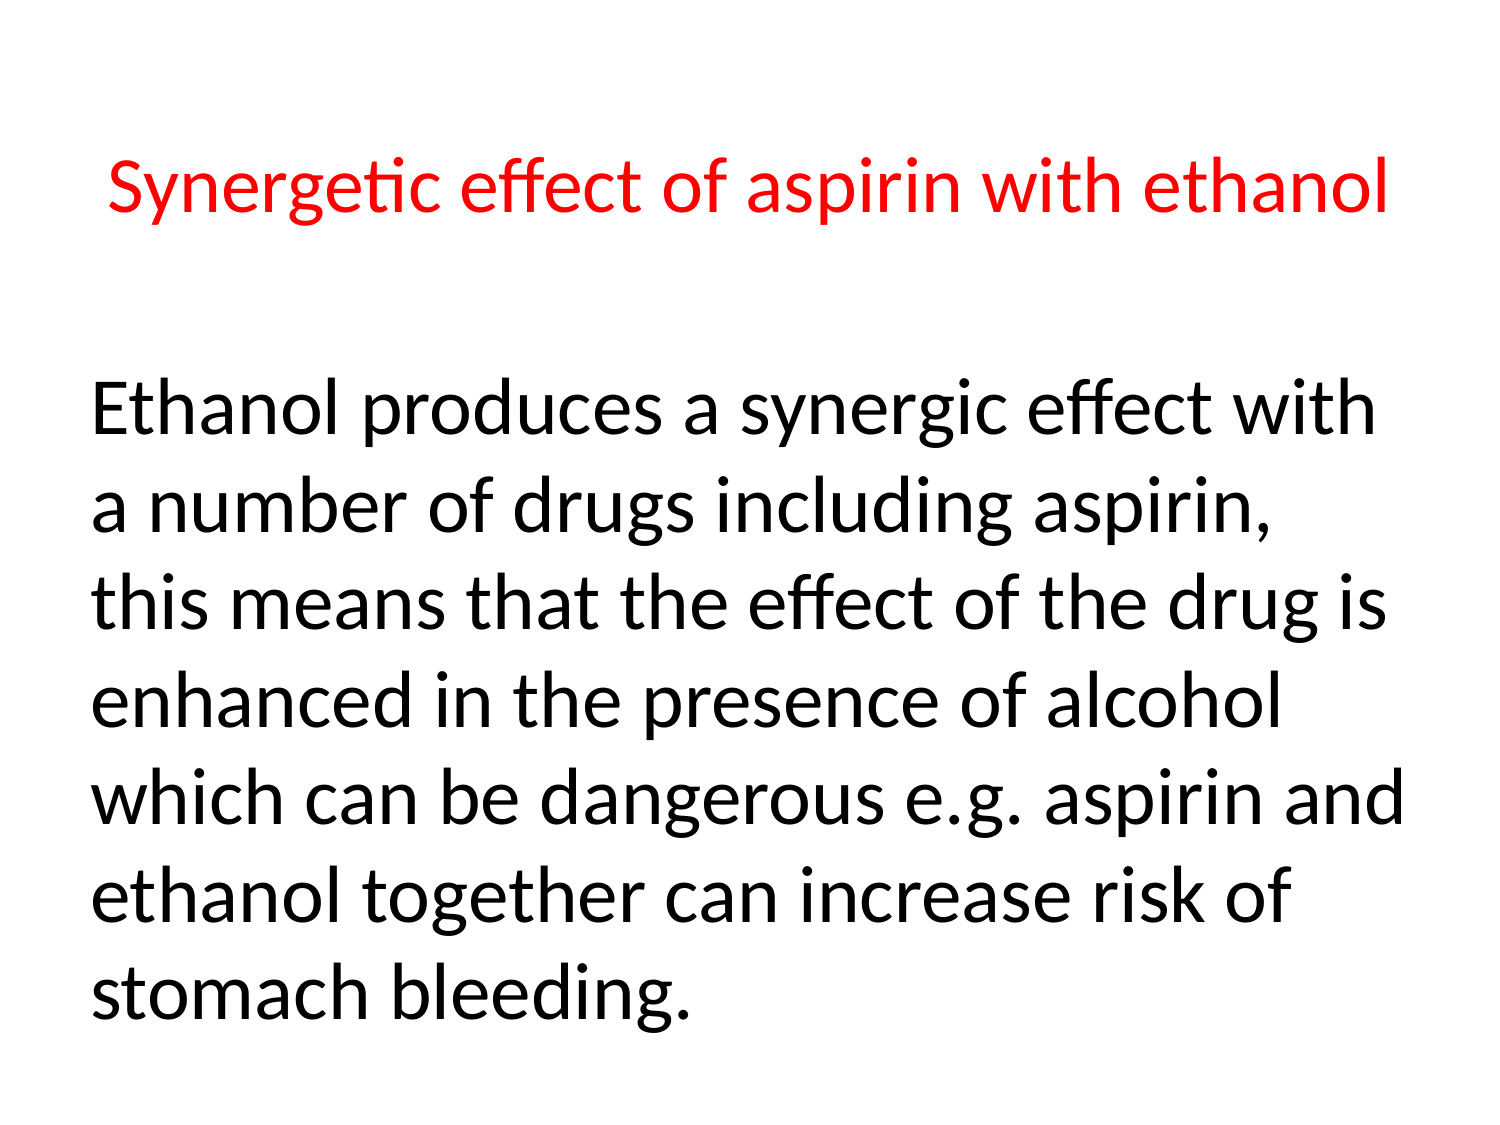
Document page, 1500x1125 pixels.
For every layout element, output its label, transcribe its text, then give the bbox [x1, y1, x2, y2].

list Ethanol produces a synergic effect with a number of drugs including aspirin, this means that the effect of the drug is enhanced in the presence of alcohol which can be dangerous e.g. aspirin and ethanol together can increase risk of stomach bleeding. [75, 345, 1425, 1089]
title Synergetic effect of aspirin with ethanol [75, 86, 1425, 275]
